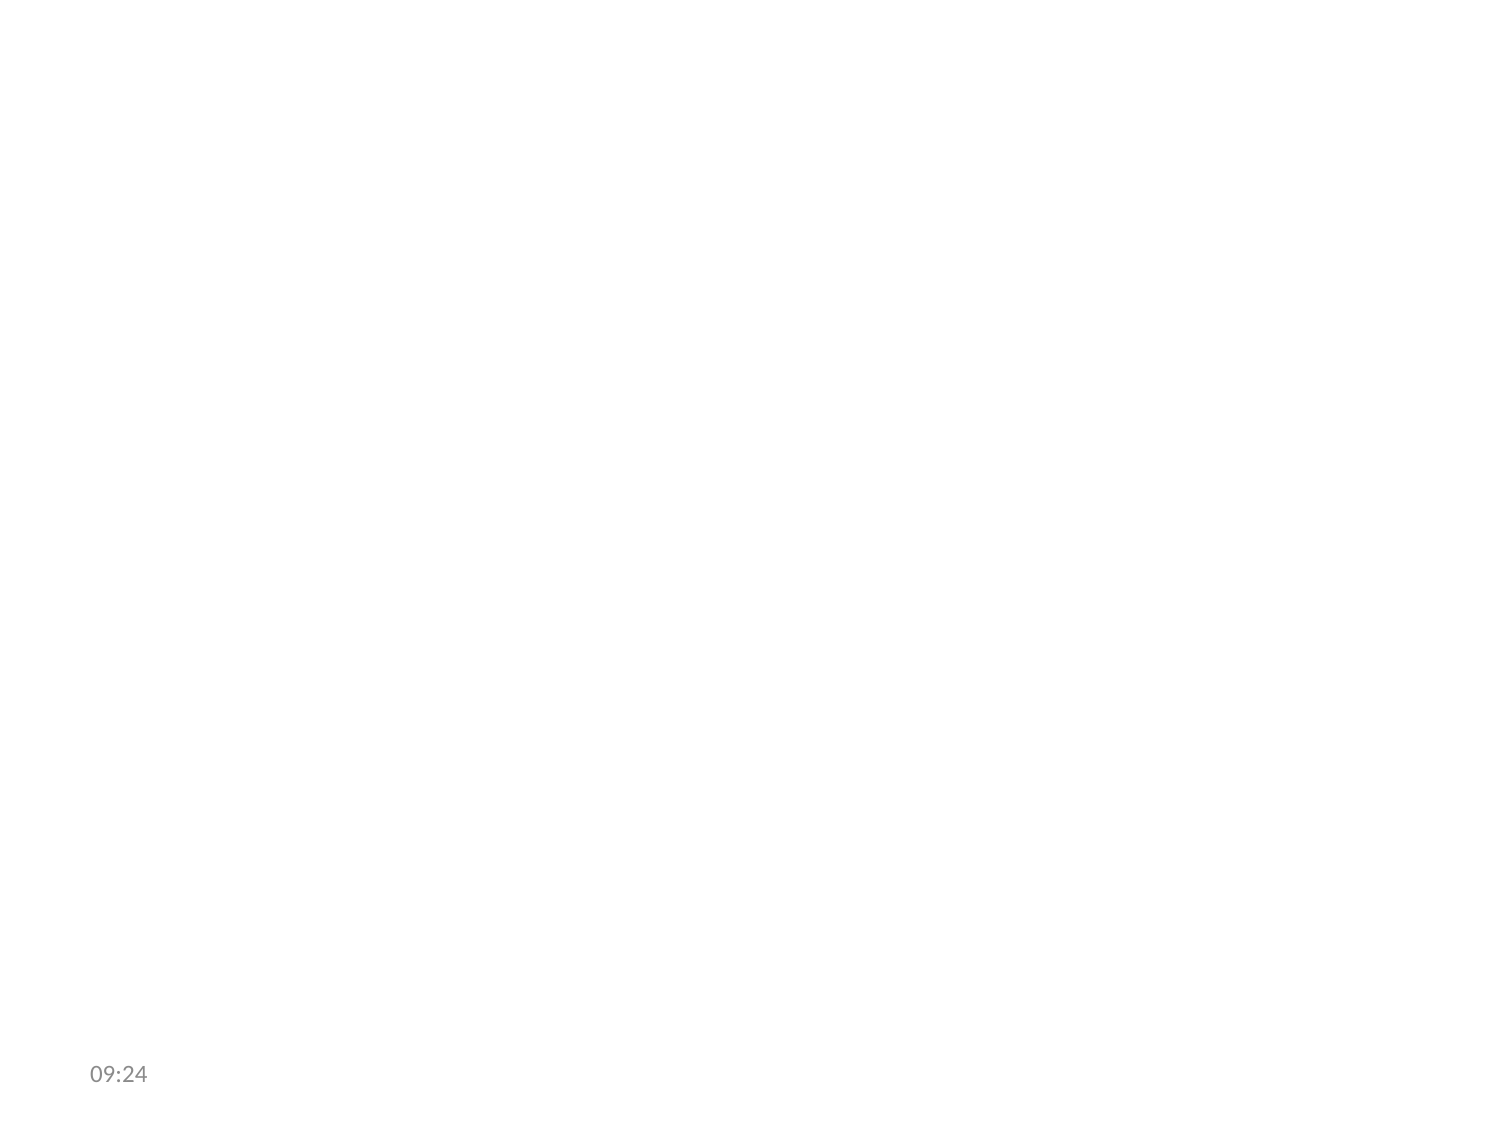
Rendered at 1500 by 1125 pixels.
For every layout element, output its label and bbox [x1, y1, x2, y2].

slide_number [75, 1042, 425, 1103]
